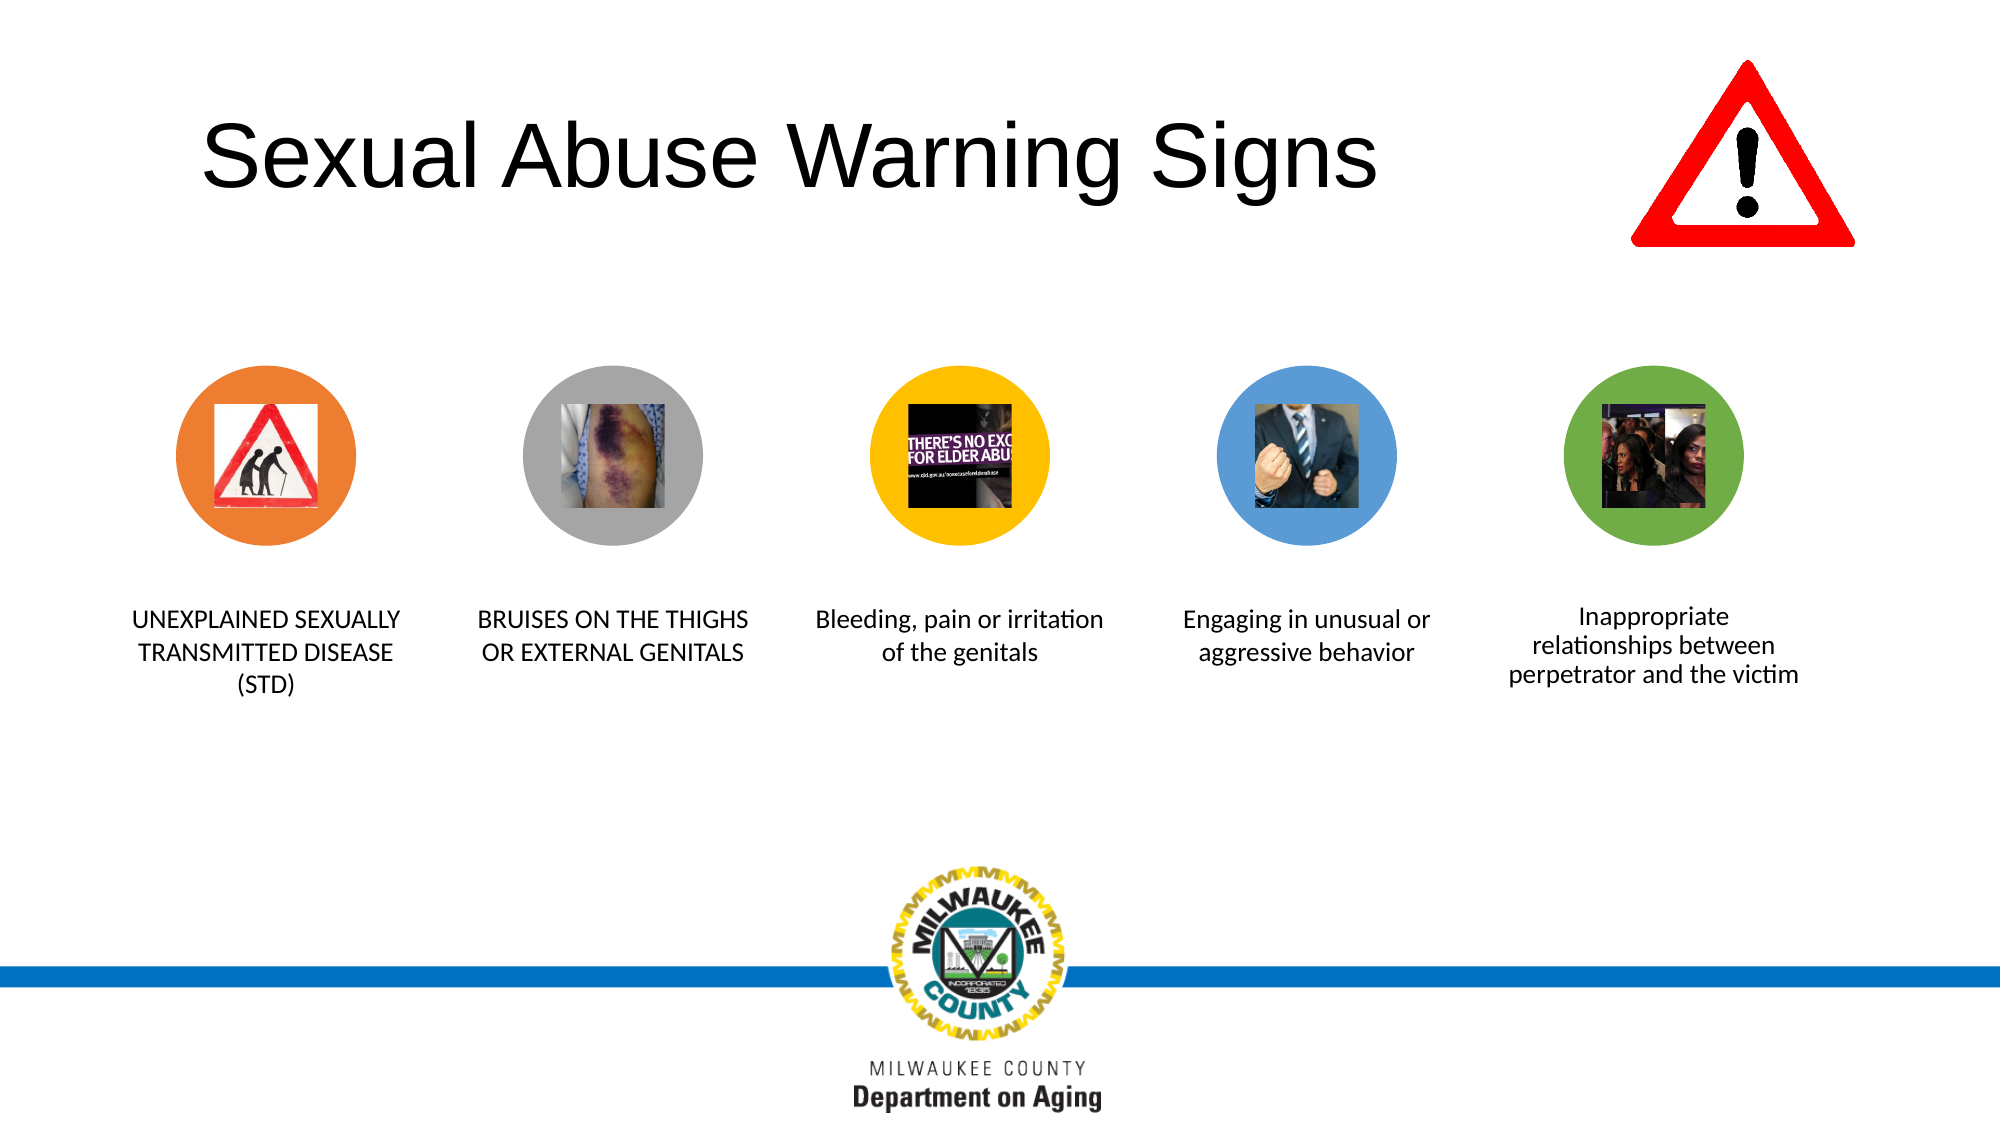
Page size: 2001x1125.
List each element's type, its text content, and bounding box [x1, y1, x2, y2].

title Sexual Abuse Warning Signs [185, 68, 1574, 206]
picture [854, 879, 1101, 1113]
picture [1631, 60, 1855, 247]
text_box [65, 206, 1855, 879]
